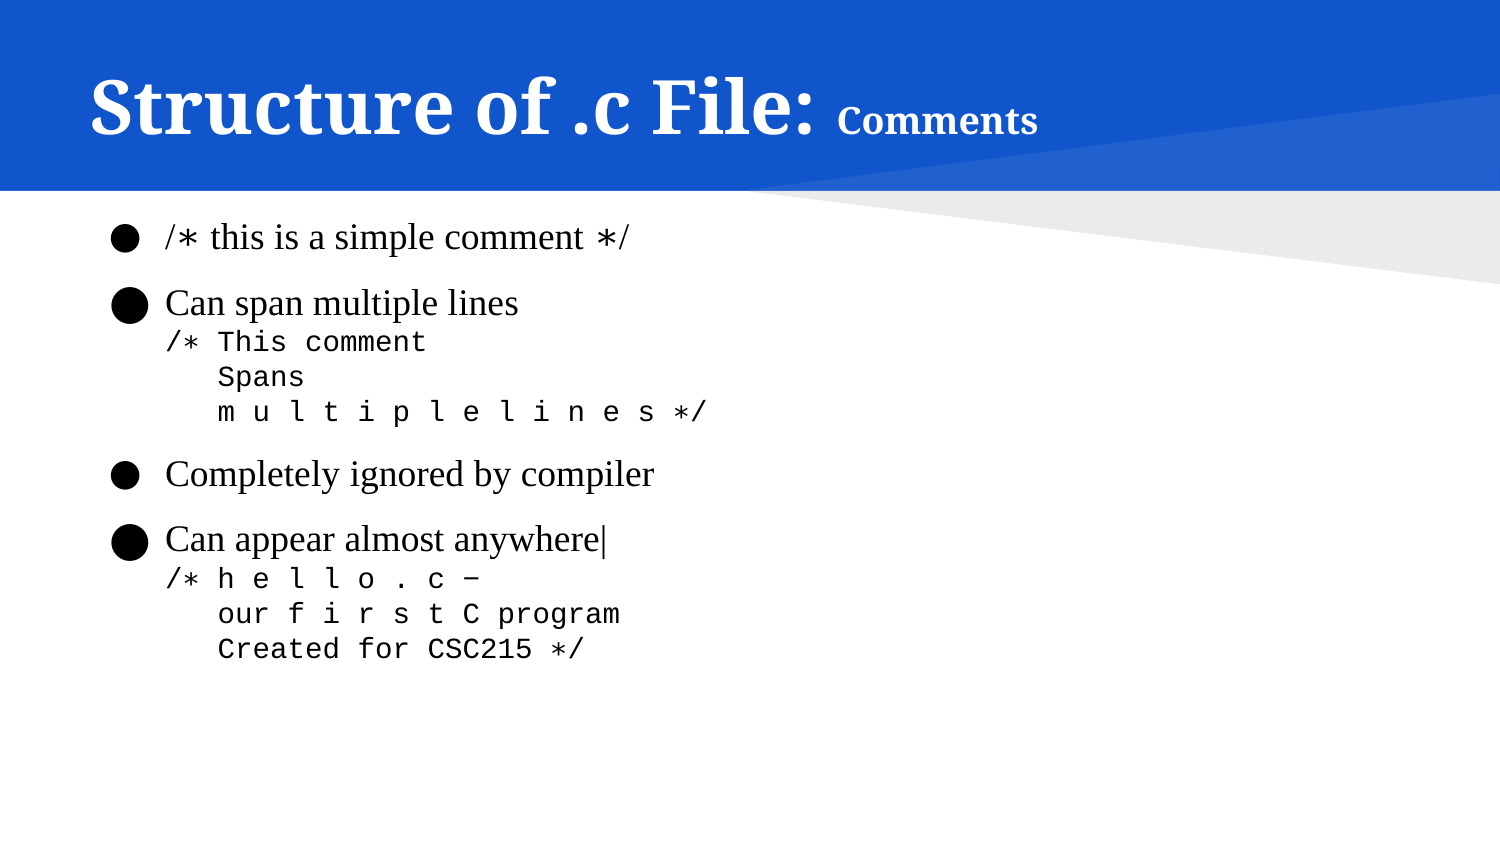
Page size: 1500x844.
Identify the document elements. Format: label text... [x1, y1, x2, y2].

title Structure of .c File: Comments [75, 33, 1425, 175]
list /∗ this is a simple comment ∗/ Can span multiple lines /∗ This comment Spans m u l t i p l e l i n e s ∗/ Completely ignored by compiler Can appear almost anywhere| /∗ h e l l o . c − our f i r s t C program Created for CSC215 ∗/ [75, 196, 1425, 808]
